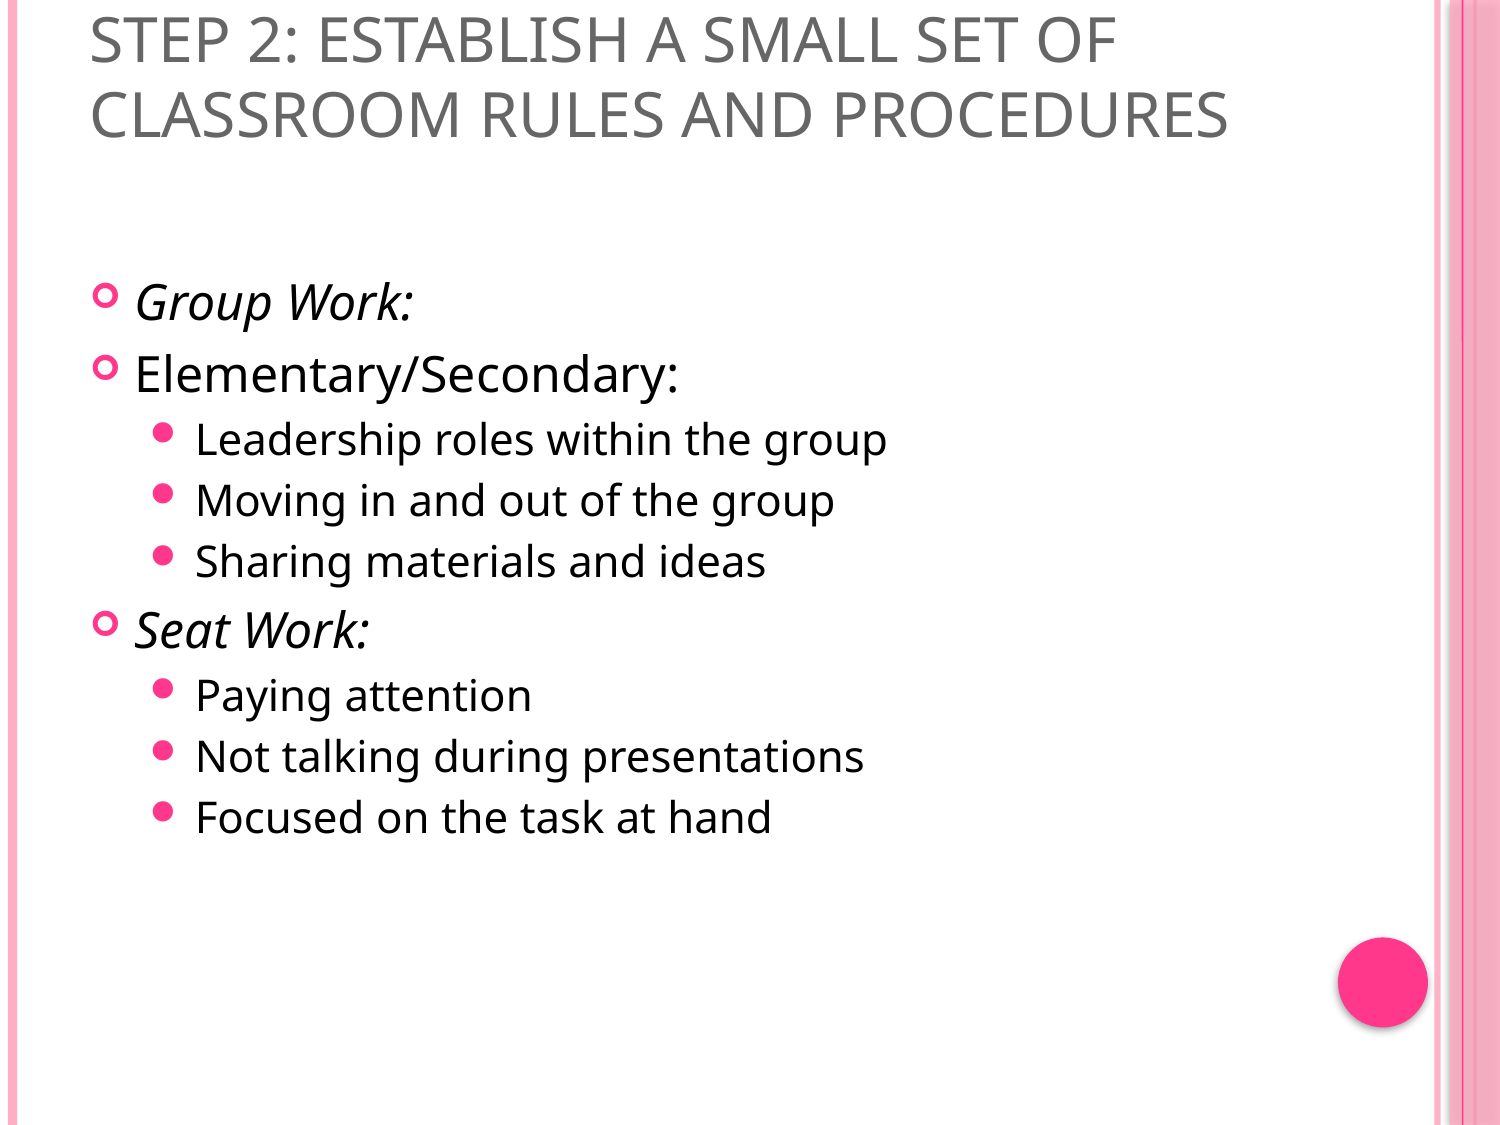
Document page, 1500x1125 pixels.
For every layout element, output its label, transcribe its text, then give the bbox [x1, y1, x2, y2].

list Group Work: Elementary/Secondary: Leadership roles within the group Moving in and out of the group Sharing materials and ideas Seat Work: Paying attention Not talking during presentations Focused on the task at hand [75, 262, 1300, 1062]
title Step 2: Establish a small set of classroom rules and procedures [75, 45, 1300, 233]
